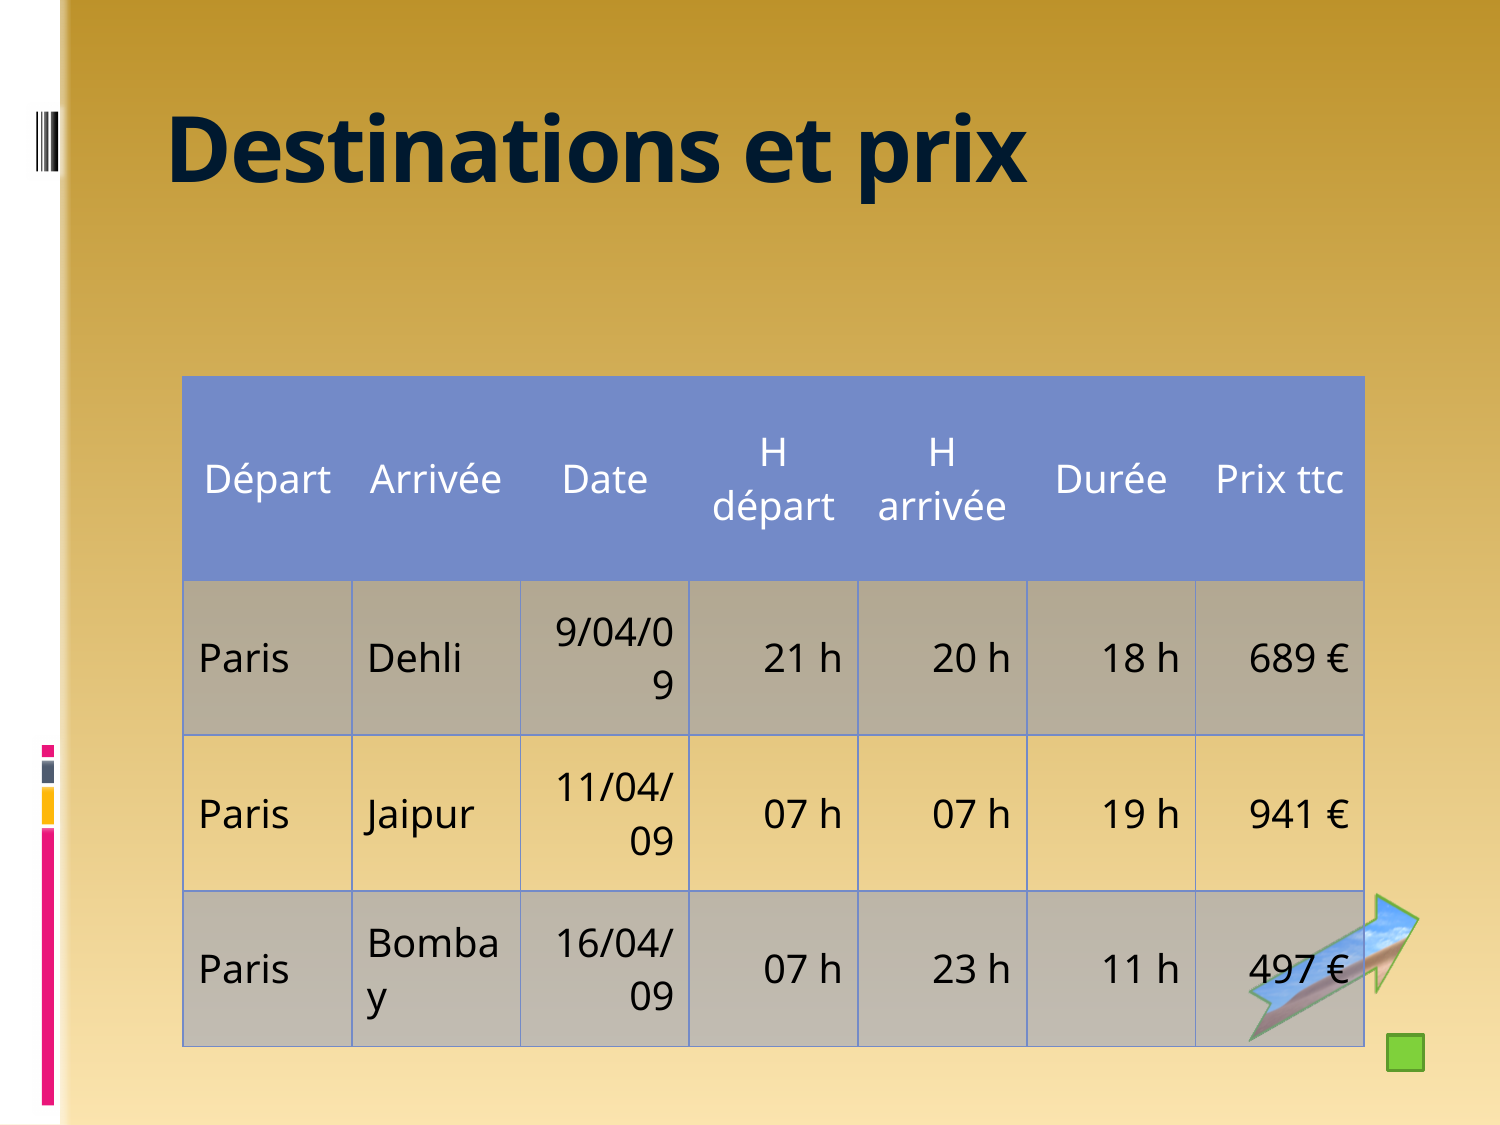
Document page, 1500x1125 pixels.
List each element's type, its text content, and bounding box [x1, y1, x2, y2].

table_cell Bombay [353, 892, 520, 1046]
table_cell 16/04/09 [521, 892, 688, 1046]
table_cell Paris [184, 736, 351, 890]
title Destinations et prix [150, 83, 1425, 234]
table_cell 19 h [1028, 736, 1195, 890]
table_cell 07 h [690, 892, 857, 1046]
table_cell Paris [184, 581, 351, 734]
table_cell 23 h [859, 892, 1026, 1046]
table_cell 497 € [1196, 892, 1363, 1046]
table_cell 20 h [859, 581, 1026, 734]
table_header Prix ttc [1196, 378, 1363, 579]
table_header Départ [184, 378, 351, 579]
table_header Arrivée [353, 378, 520, 579]
table_cell 21 h [690, 581, 857, 734]
table_cell 07 h [690, 736, 857, 890]
table_cell 9/04/09 [521, 581, 688, 734]
table_header Durée [1028, 378, 1195, 579]
table_cell 941 € [1196, 736, 1363, 890]
table_cell 689 € [1196, 581, 1363, 734]
table_cell Dehli [353, 581, 520, 734]
table_cell 11 h [1028, 892, 1195, 1046]
table_header Date [521, 378, 688, 579]
table_cell Paris [184, 892, 351, 1046]
table_cell 07 h [859, 736, 1026, 890]
table_cell 18 h [1028, 581, 1195, 734]
table_header H départ [690, 378, 857, 579]
table_header H arrivée [859, 378, 1026, 579]
picture [1246, 866, 1421, 1068]
table_cell 11/04/09 [521, 736, 688, 890]
table_cell Jaipur [353, 736, 520, 890]
